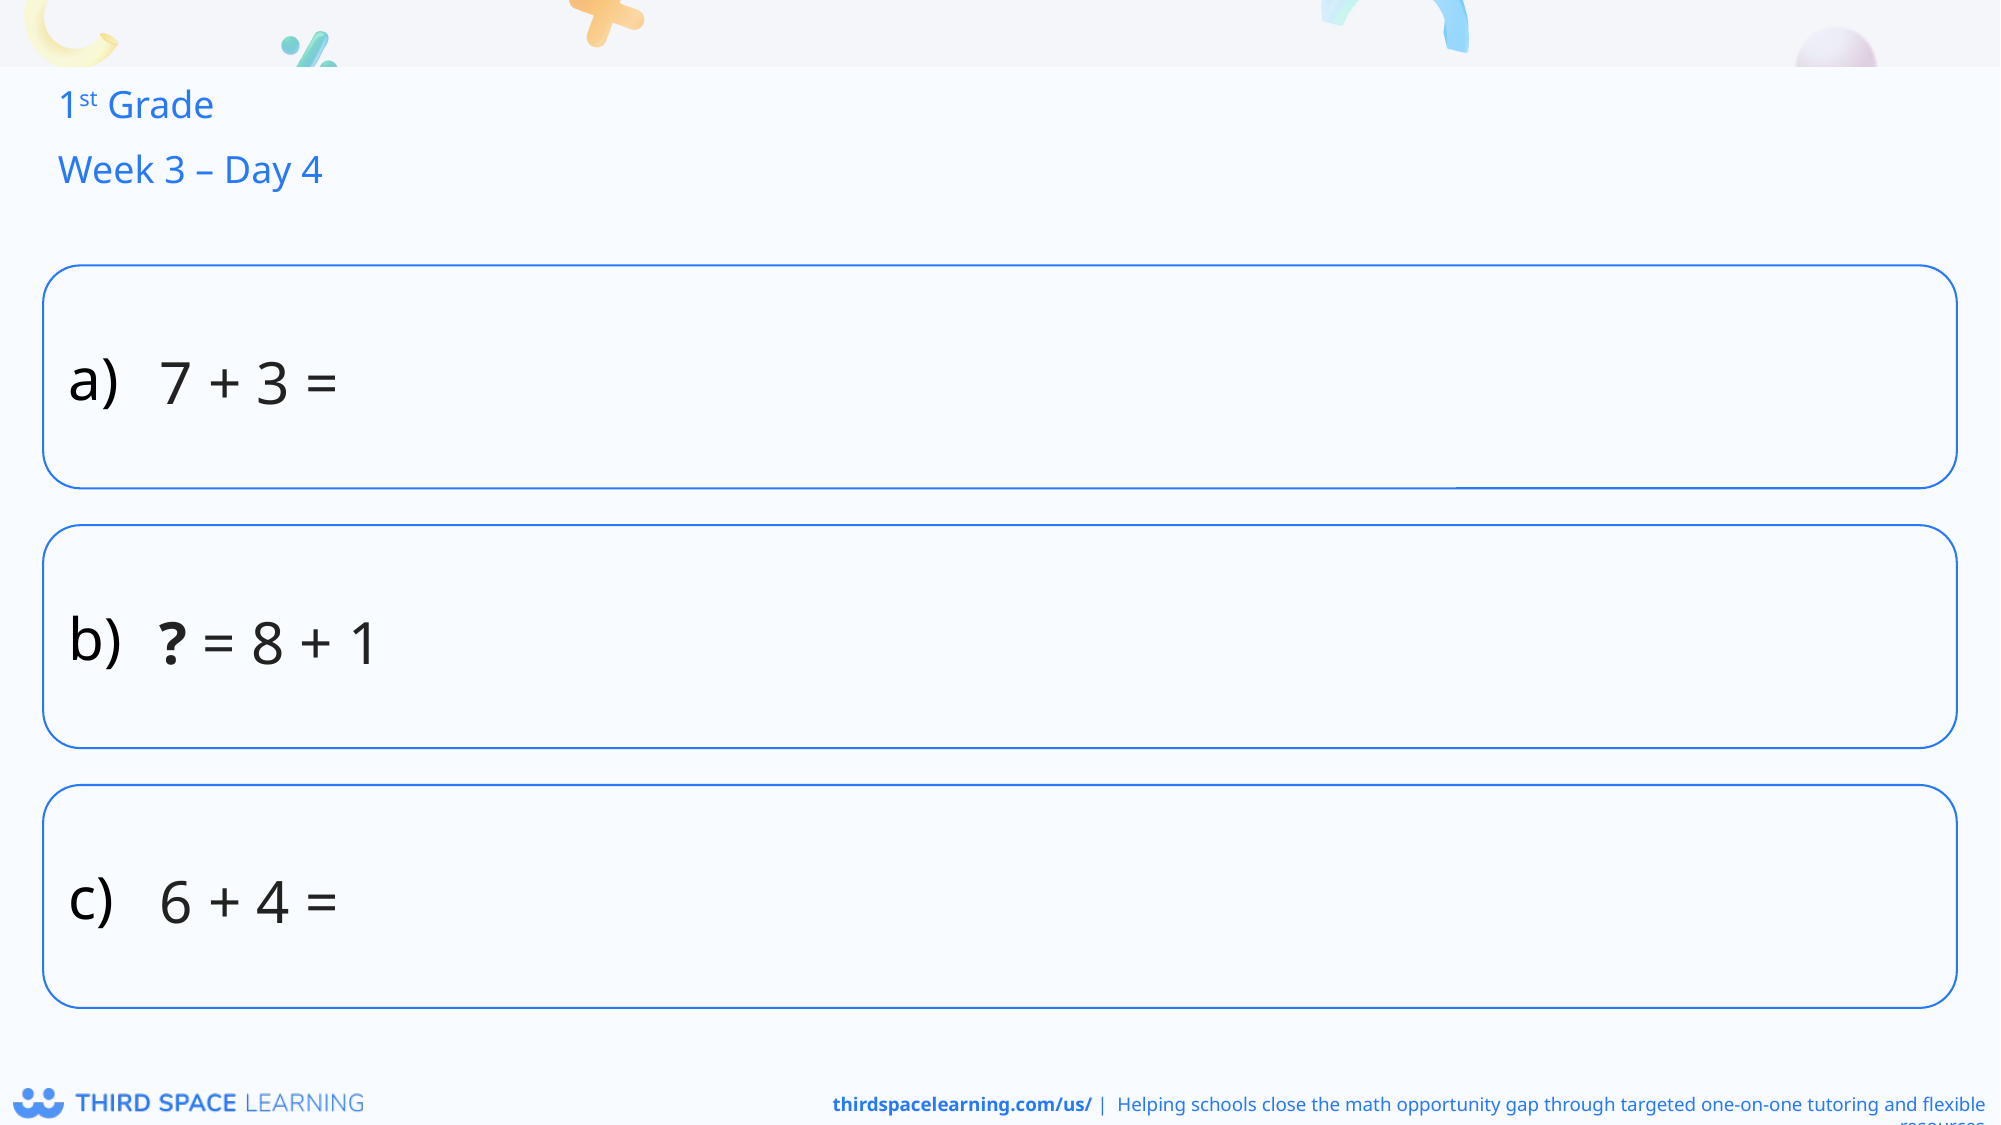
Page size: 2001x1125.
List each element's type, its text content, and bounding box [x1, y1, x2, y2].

list ? = 8 + 1 [144, 548, 1922, 734]
list 6 + 4 = [144, 807, 1922, 994]
picture [0, 0, 2000, 67]
text_box 1st Grade Week 3 – Day 4 [43, 73, 509, 212]
list 7 + 3 = [144, 288, 1922, 474]
picture [13, 1088, 365, 1119]
